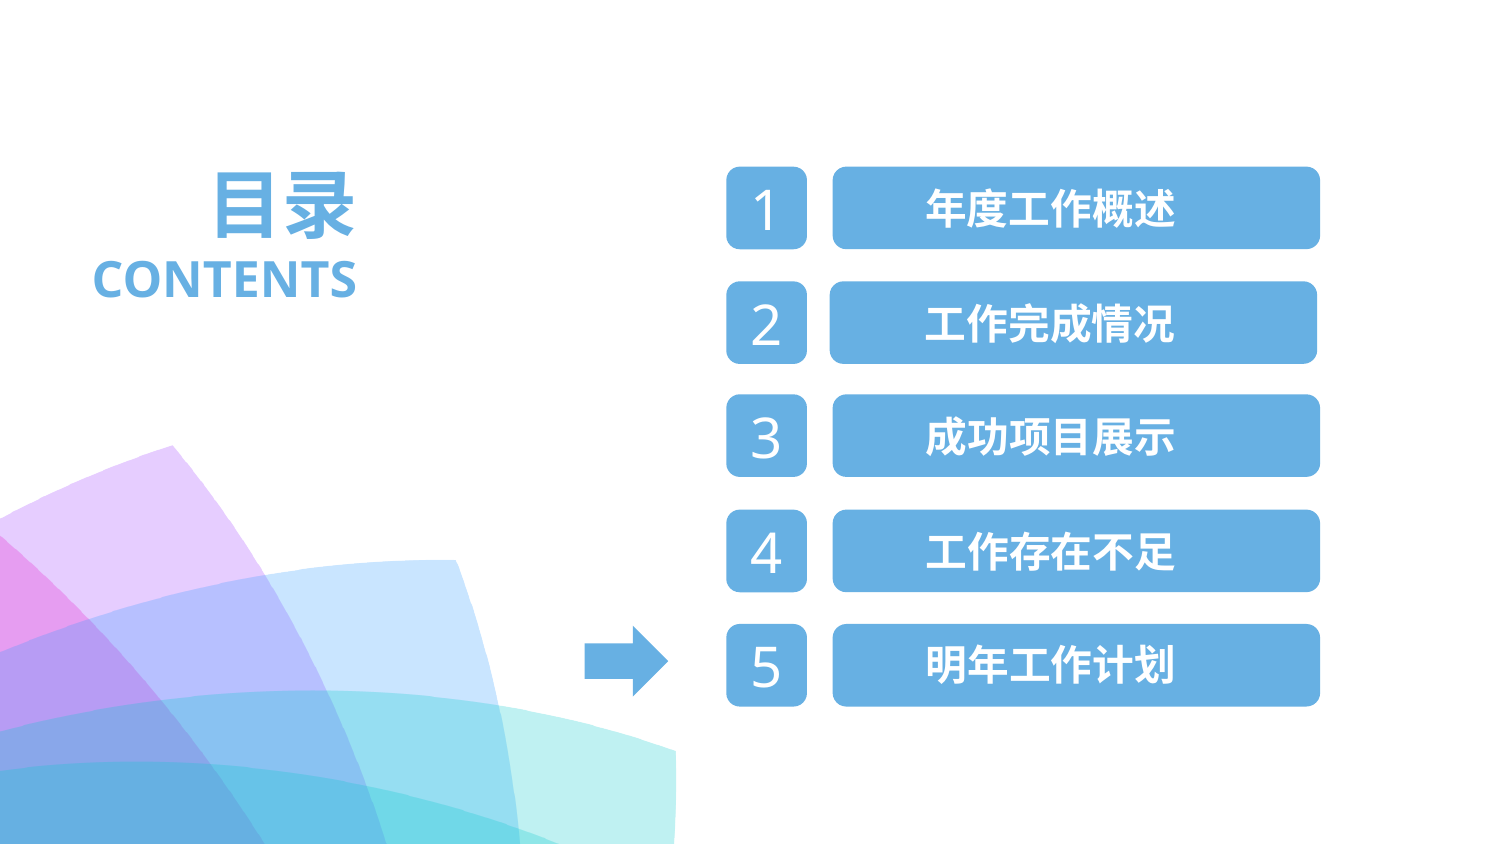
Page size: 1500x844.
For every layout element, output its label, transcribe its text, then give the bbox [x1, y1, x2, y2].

text_box 2 [724, 279, 810, 367]
text_box 3 [724, 392, 810, 426]
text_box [832, 509, 1321, 593]
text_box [829, 281, 1318, 365]
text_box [832, 166, 1321, 250]
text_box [832, 394, 1321, 478]
text_box 目录 CONTENTS [17, 150, 372, 316]
picture [0, 428, 814, 844]
text_box 1 [724, 164, 810, 252]
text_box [832, 623, 1321, 707]
